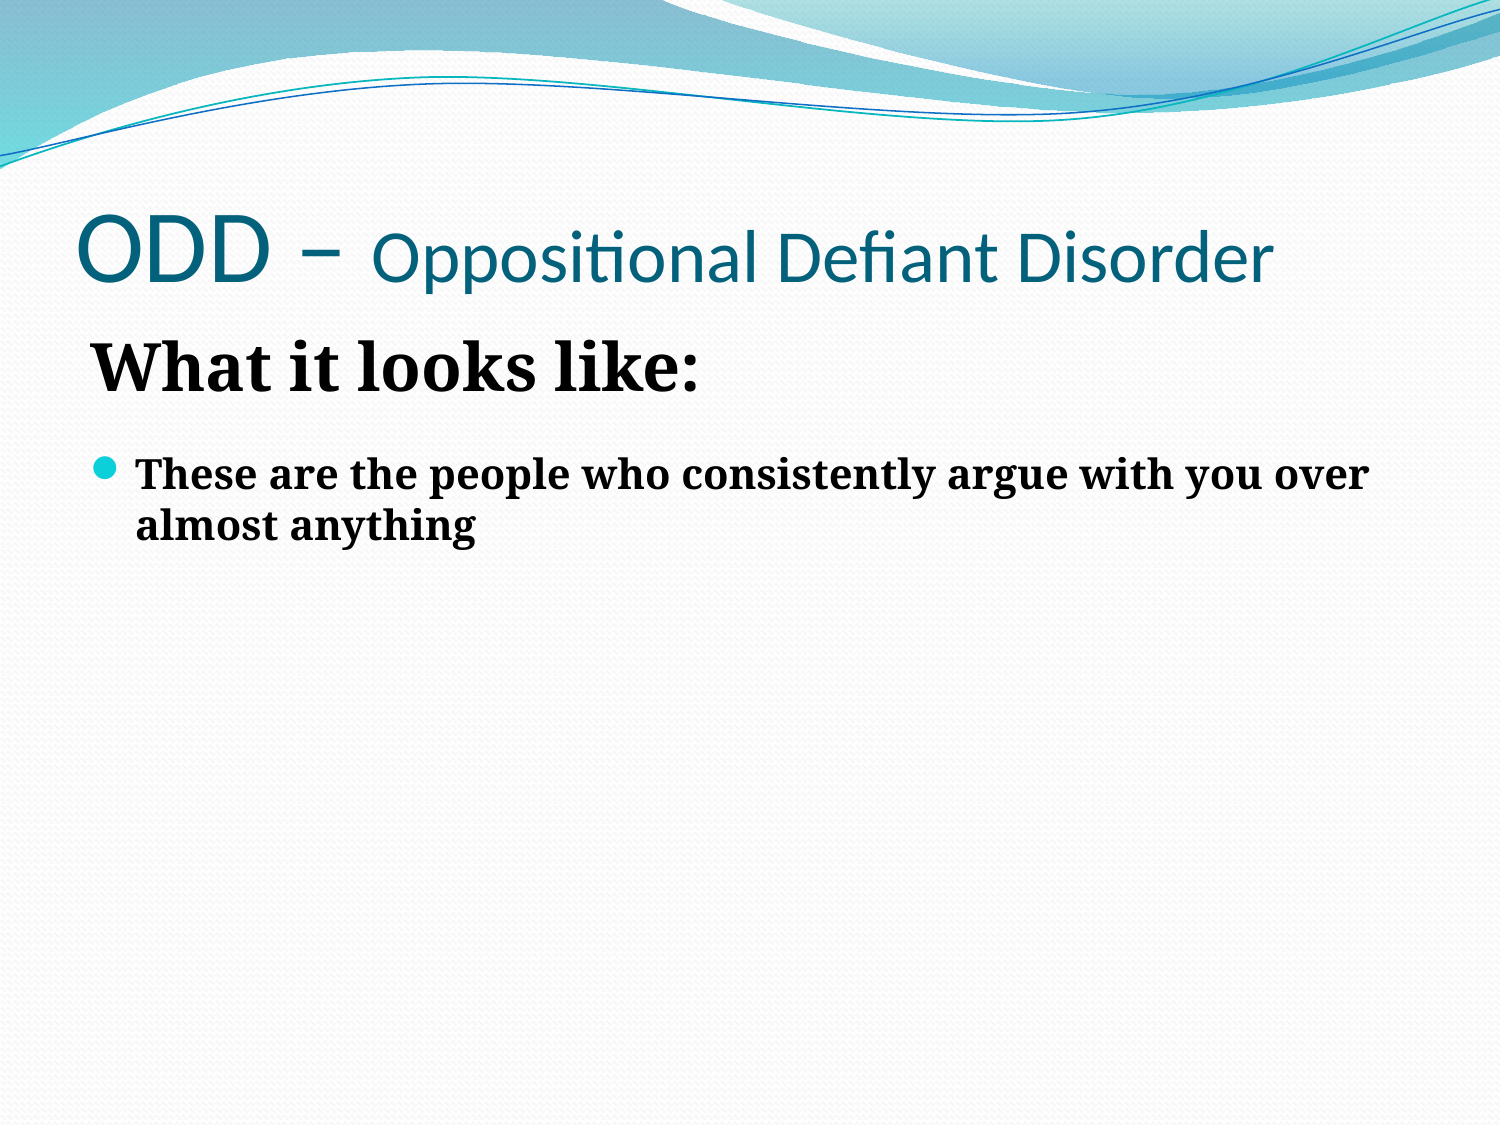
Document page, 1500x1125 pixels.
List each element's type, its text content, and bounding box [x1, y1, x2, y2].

title ODD – Oppositional Defiant Disorder [74, 115, 1426, 304]
list What it looks like: These are the people who consistently argue with you over almost anything [74, 317, 1413, 1038]
